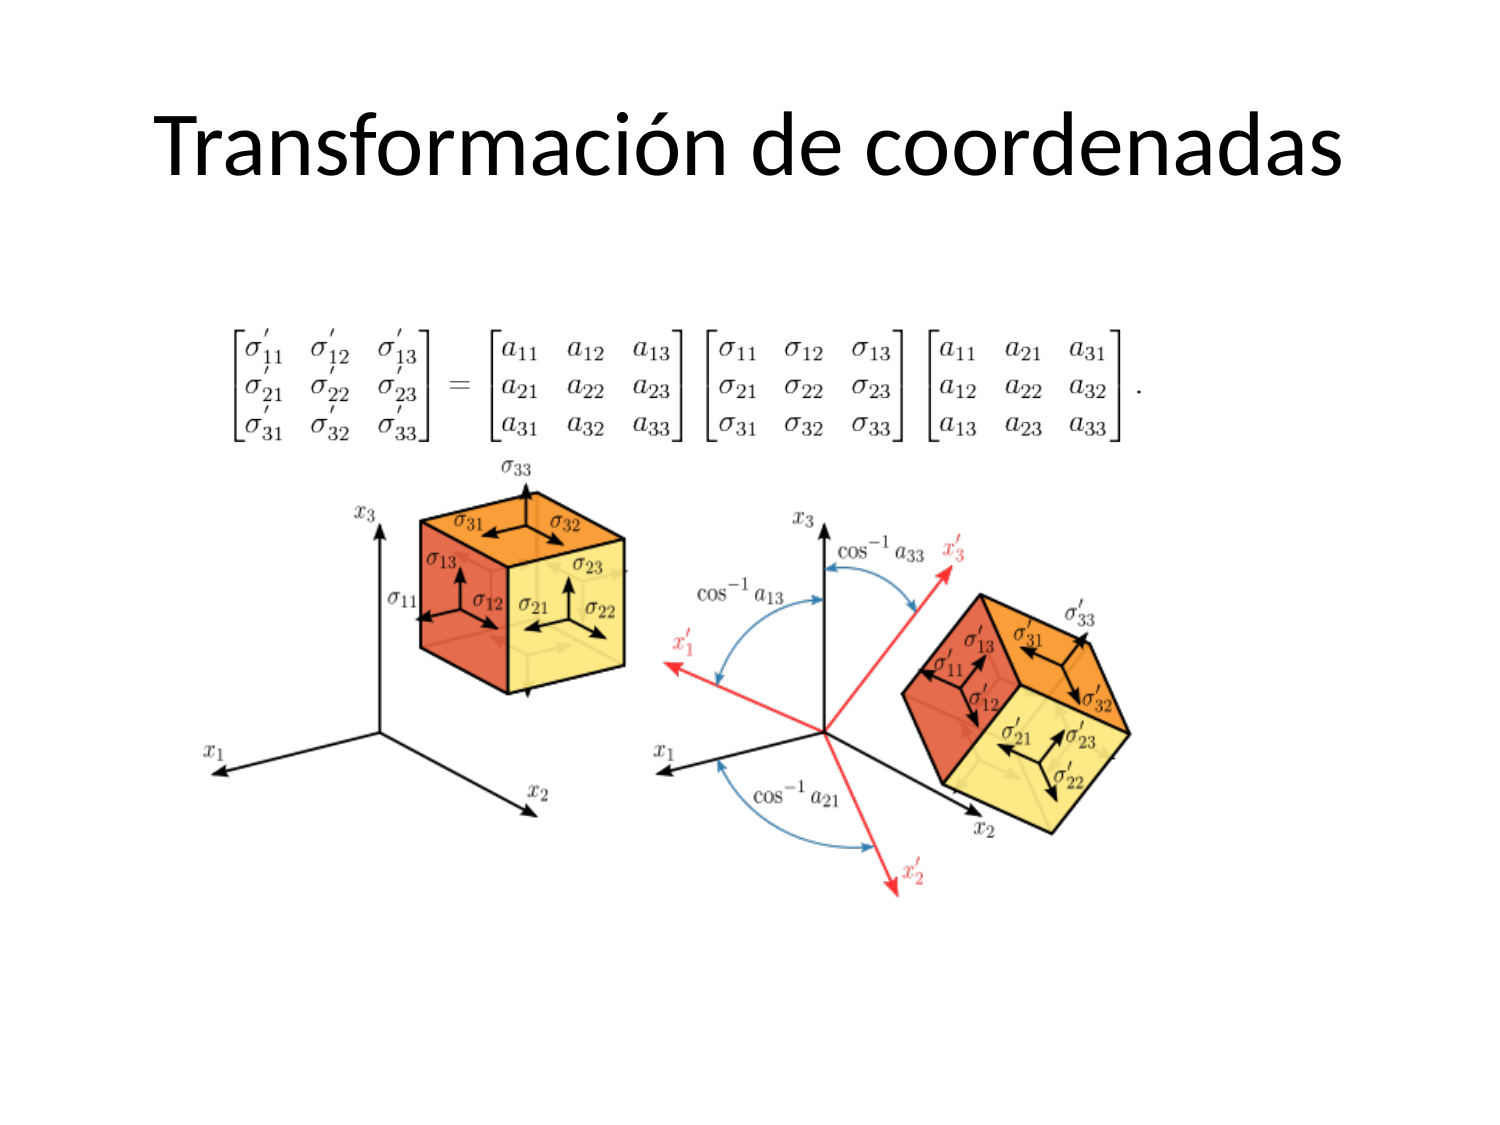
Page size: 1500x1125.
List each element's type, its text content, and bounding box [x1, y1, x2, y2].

picture [198, 445, 1137, 910]
title Transformación de coordenadas [75, 45, 1425, 233]
picture [234, 327, 1141, 444]
